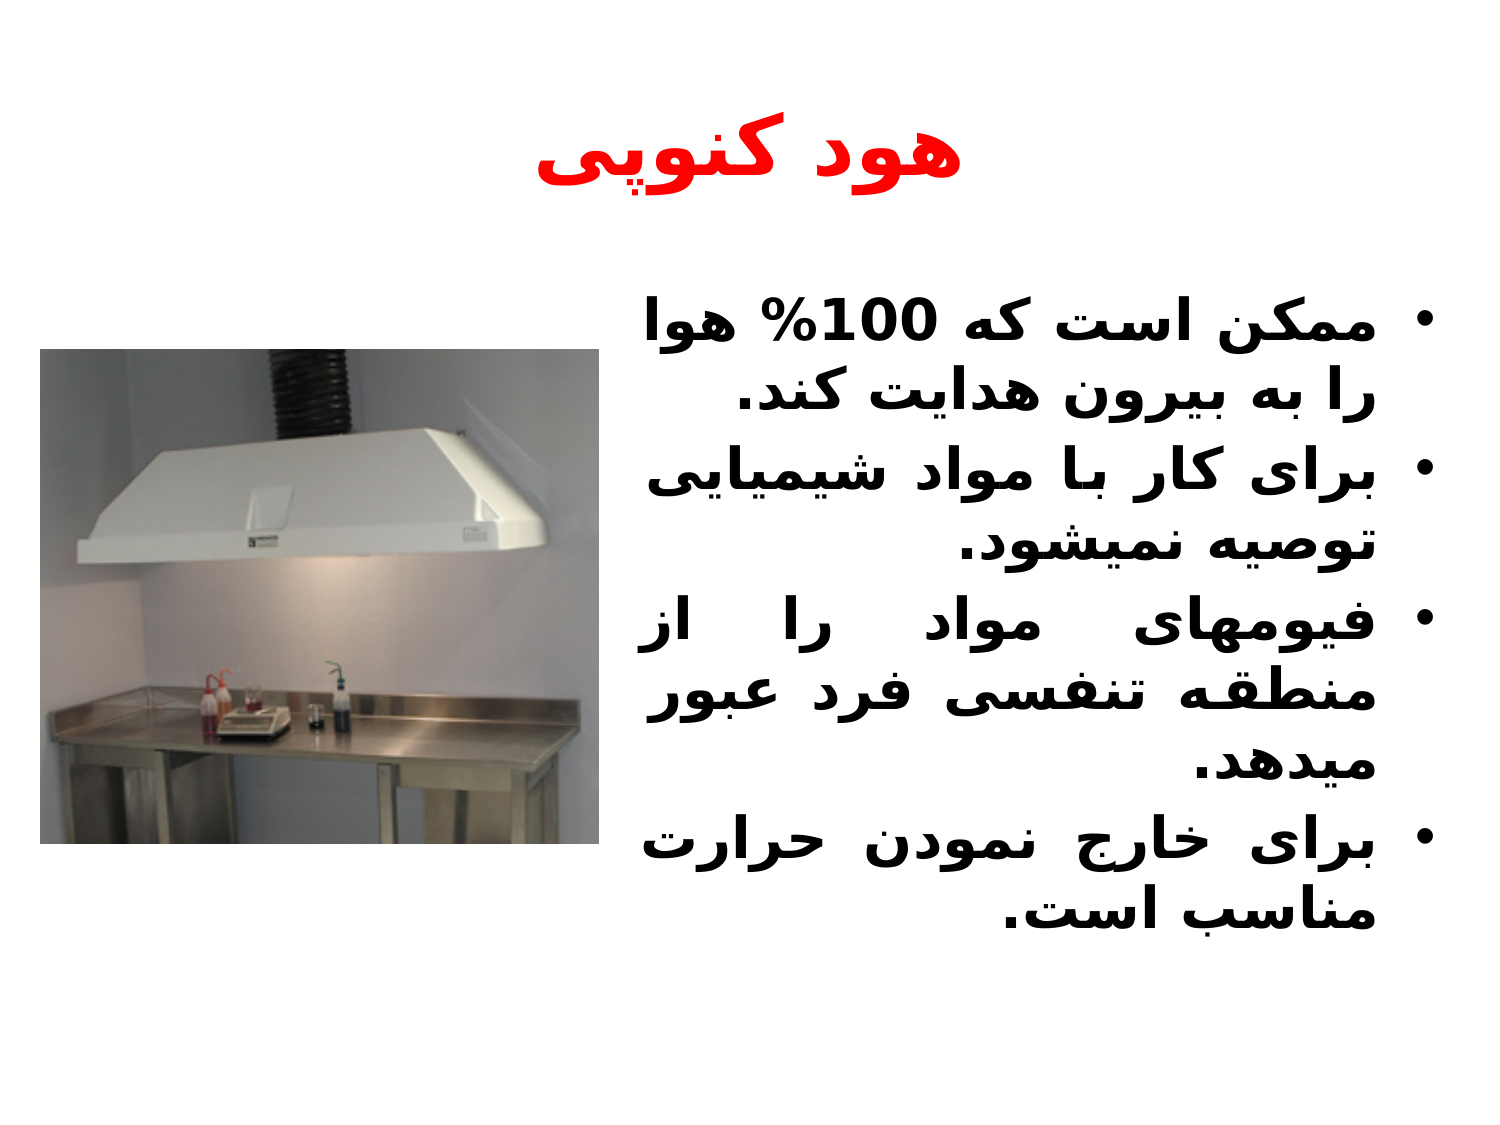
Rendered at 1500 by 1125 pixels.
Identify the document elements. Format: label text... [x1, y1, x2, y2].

title هود کنوپی [112, 48, 1388, 236]
list ممکن است که 100% هوا را به بیرون هدایت کند. برای کار با مواد شیمیایی توصیه نمیشود. فیومهای مواد را از منطقه تنفسی فرد عبور میدهد. برای خارج نمودن حرارت مناسب است. [624, 275, 1450, 950]
picture [39, 349, 599, 844]
